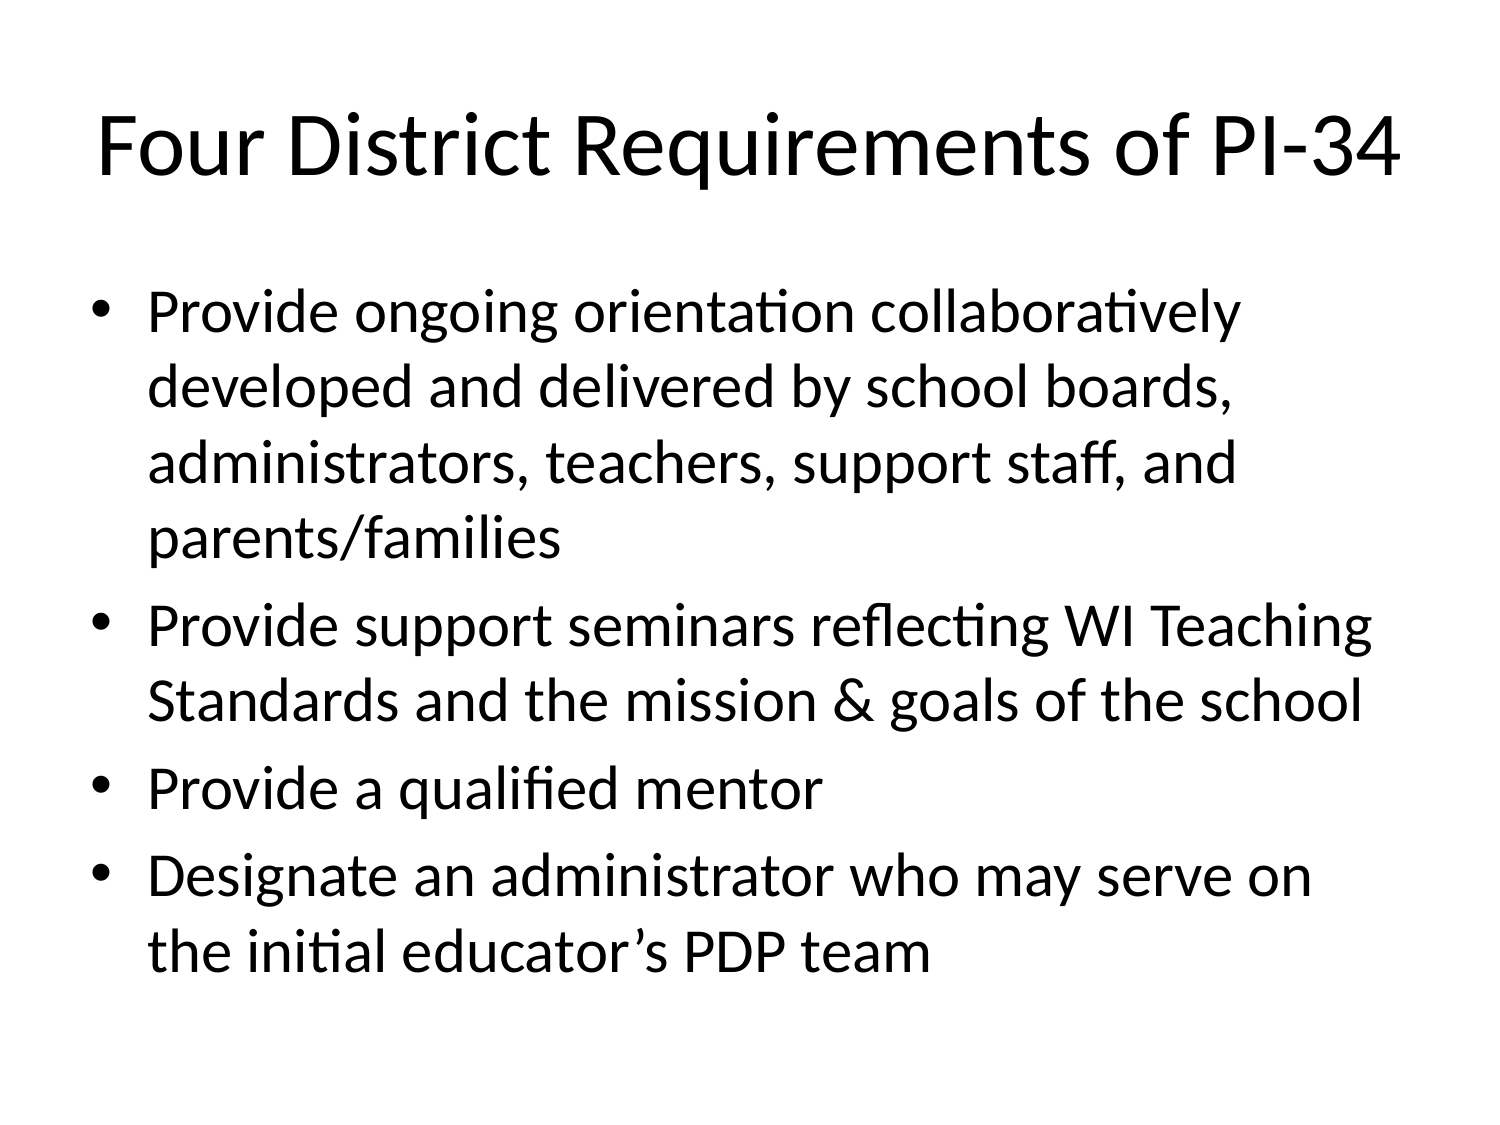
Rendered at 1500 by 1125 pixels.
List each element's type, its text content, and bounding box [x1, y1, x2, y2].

list Provide ongoing orientation collaboratively developed and delivered by school boards, administrators, teachers, support staff, and parents/families Provide support seminars reflecting WI Teaching Standards and the mission & goals of the school Provide a qualified mentor Designate an administrator who may serve on the initial educator’s PDP team [75, 262, 1425, 1005]
title Four District Requirements of PI-34 [75, 45, 1425, 233]
